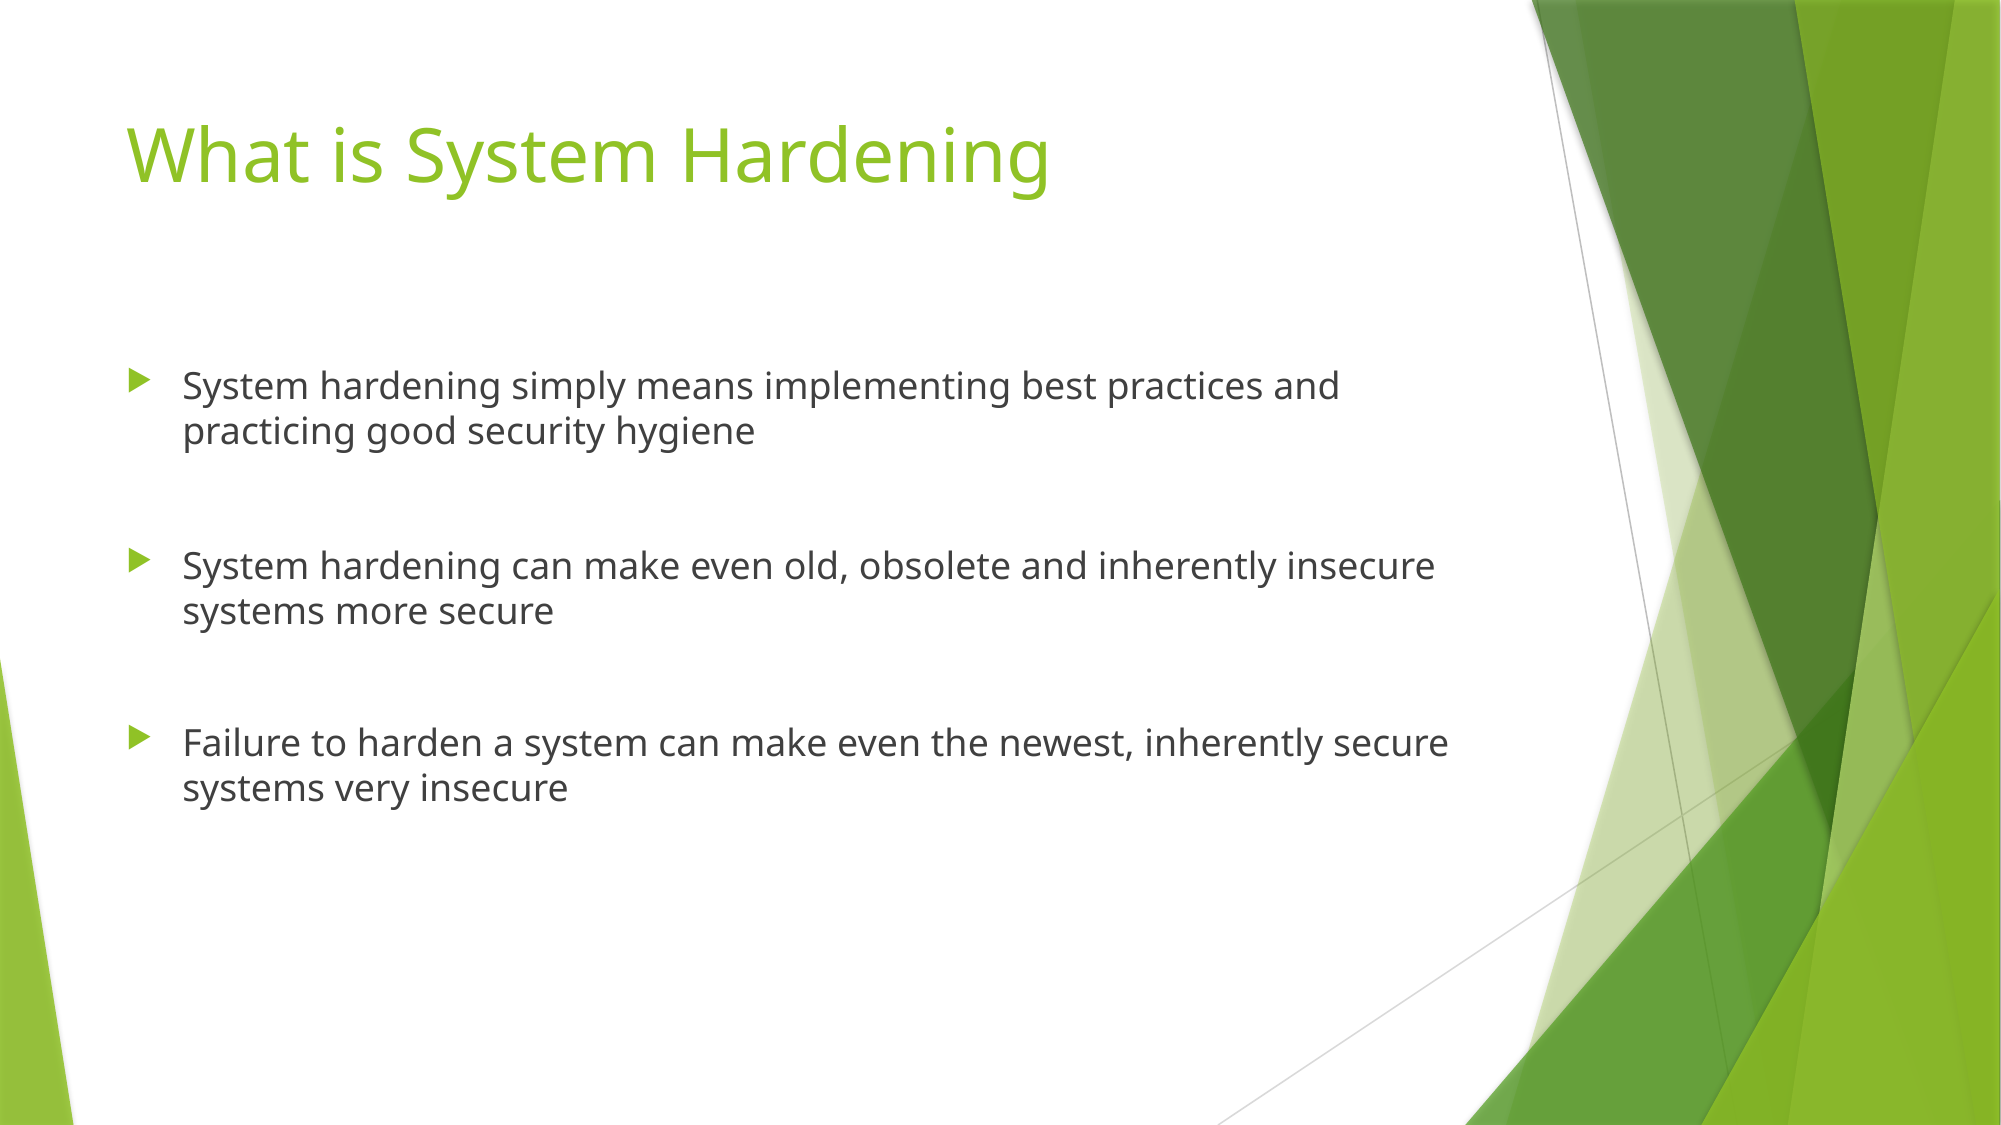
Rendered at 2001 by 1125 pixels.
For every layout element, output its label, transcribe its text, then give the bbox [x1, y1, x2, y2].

list System hardening simply means implementing best practices and practicing good security hygiene System hardening can make even old, obsolete and inherently insecure systems more secure Failure to harden a system can make even the newest, inherently secure systems very insecure [111, 354, 1522, 992]
title What is System Hardening [111, 99, 1522, 317]
